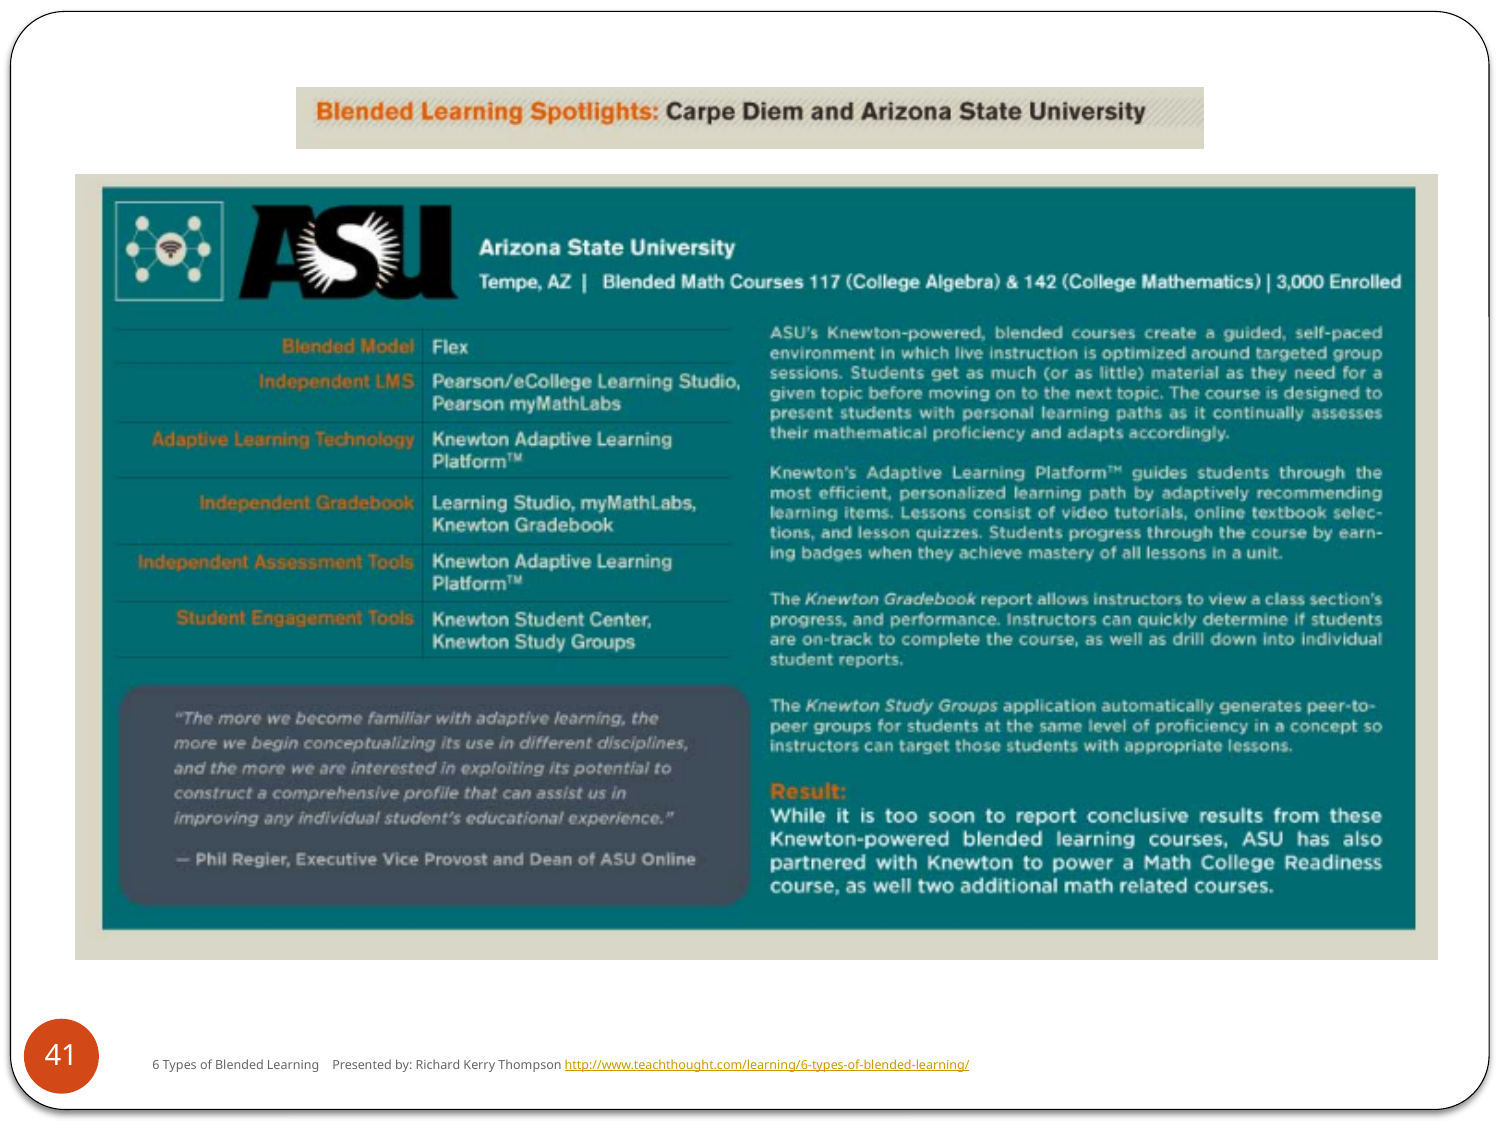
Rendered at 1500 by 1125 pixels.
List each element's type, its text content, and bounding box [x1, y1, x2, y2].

picture [295, 87, 1205, 149]
picture [74, 174, 1438, 960]
footer 6 Types of Blended Learning Presented by: Richard Kerry Thompson http://www.teachthought.com/learning/6-types-of-blended-learning/ [137, 1042, 988, 1103]
slide_number 41 [23, 1018, 99, 1094]
